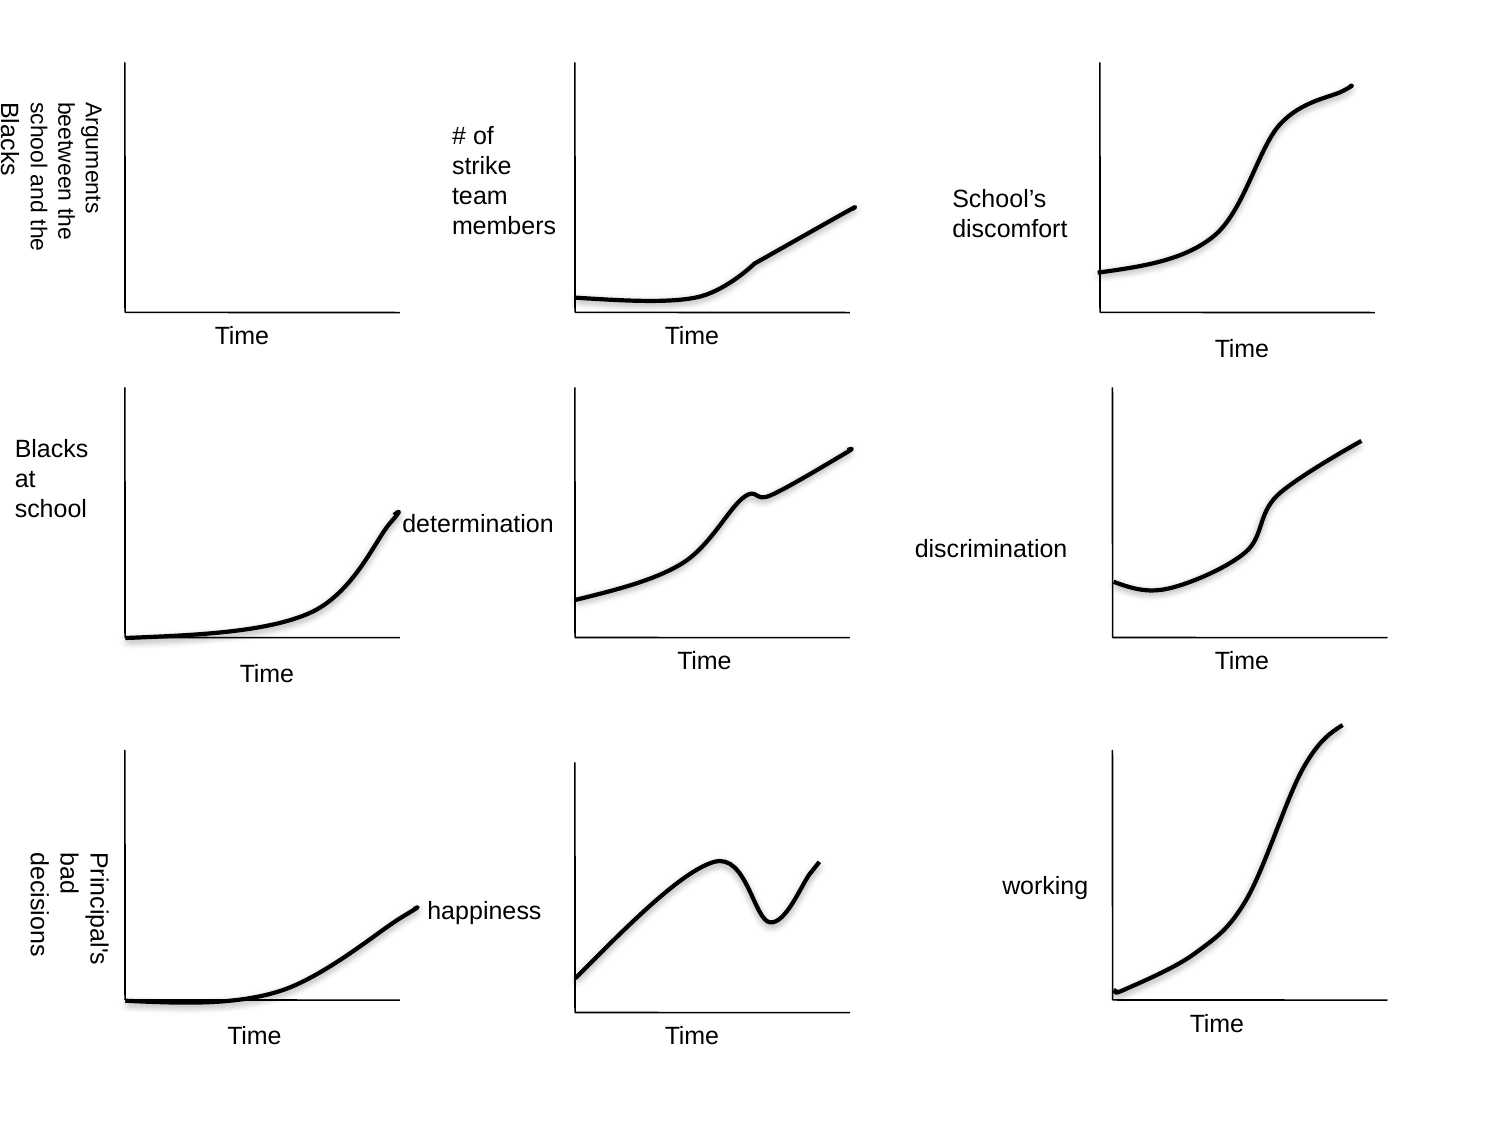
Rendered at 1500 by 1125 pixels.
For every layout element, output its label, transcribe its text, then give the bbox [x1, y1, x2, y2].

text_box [124, 387, 401, 638]
text_box Principal's bad decisions [1, 837, 119, 996]
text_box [1112, 387, 1388, 638]
text_box [1313, 723, 1344, 748]
text_box Time [1200, 646, 1313, 683]
text_box Time [650, 321, 763, 358]
text_box School’s discomfort [937, 174, 1094, 250]
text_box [1099, 62, 1376, 313]
text_box Time [1200, 324, 1313, 370]
text_box discrimination [899, 525, 1107, 570]
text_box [574, 762, 851, 1013]
text_box determination [404, 500, 569, 545]
text_box Time [662, 646, 775, 683]
text_box working [987, 862, 1107, 908]
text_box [574, 387, 851, 638]
text_box [404, 905, 420, 919]
text_box Time [225, 650, 338, 695]
text_box Time [212, 1012, 325, 1058]
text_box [1112, 749, 1388, 1001]
text_box Blacks at school [0, 425, 119, 530]
text_box Arguments beetween the school and the Blacks [0, 87, 116, 315]
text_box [124, 749, 401, 1001]
text_box Time [200, 321, 313, 358]
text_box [574, 62, 851, 313]
text_box # of strike team members [437, 112, 569, 247]
text_box happiness [412, 887, 569, 933]
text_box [124, 62, 401, 313]
text_box Time [650, 1021, 763, 1058]
text_box Time [1175, 1009, 1288, 1045]
